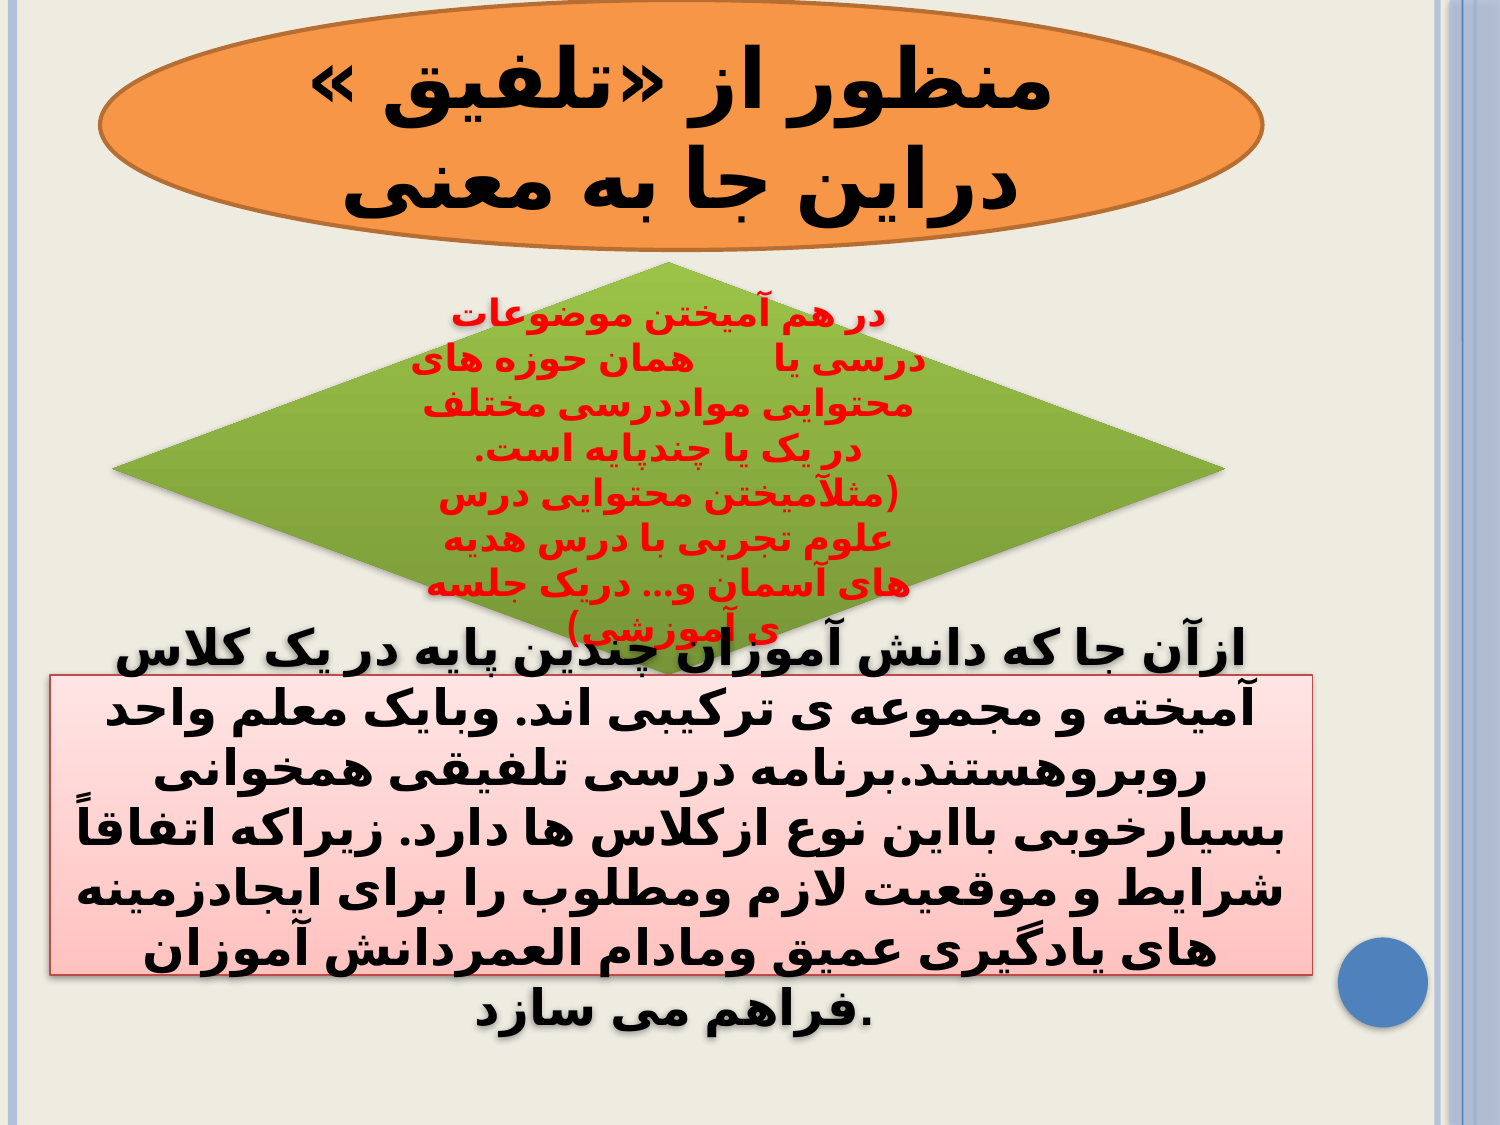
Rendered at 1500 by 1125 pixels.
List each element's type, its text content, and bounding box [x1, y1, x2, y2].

text_box منظور از «تلفیق » دراین جا به معنی [97, 0, 1265, 253]
text_box در هم آمیختن موضوعات درسی یا همان حوزه های محتوایی مواددرسی مختلف در یک یا چندپایه است. (مثلآمیختن محتوایی درس علوم تجربی با درس هدیه های آسمان و... دریک جلسه ی آموزشی) [112, 262, 1225, 672]
text_box ازآن جا که دانش آموزان چندین پایه در یک کلاس آمیخته و مجموعه ی ترکیبی اند. وبایک معلم واحد روبروهستند.برنامه درسی تلفیقی همخوانی بسیارخوبی بااین نوع ازکلاس ها دارد. زیراکه اتفاقاً شرایط و موقعیت لازم ومطلوب را برای ایجادزمینه های یادگیری عمیق ومادام العمردانش آموزان فراهم می سازد. [49, 674, 1313, 976]
